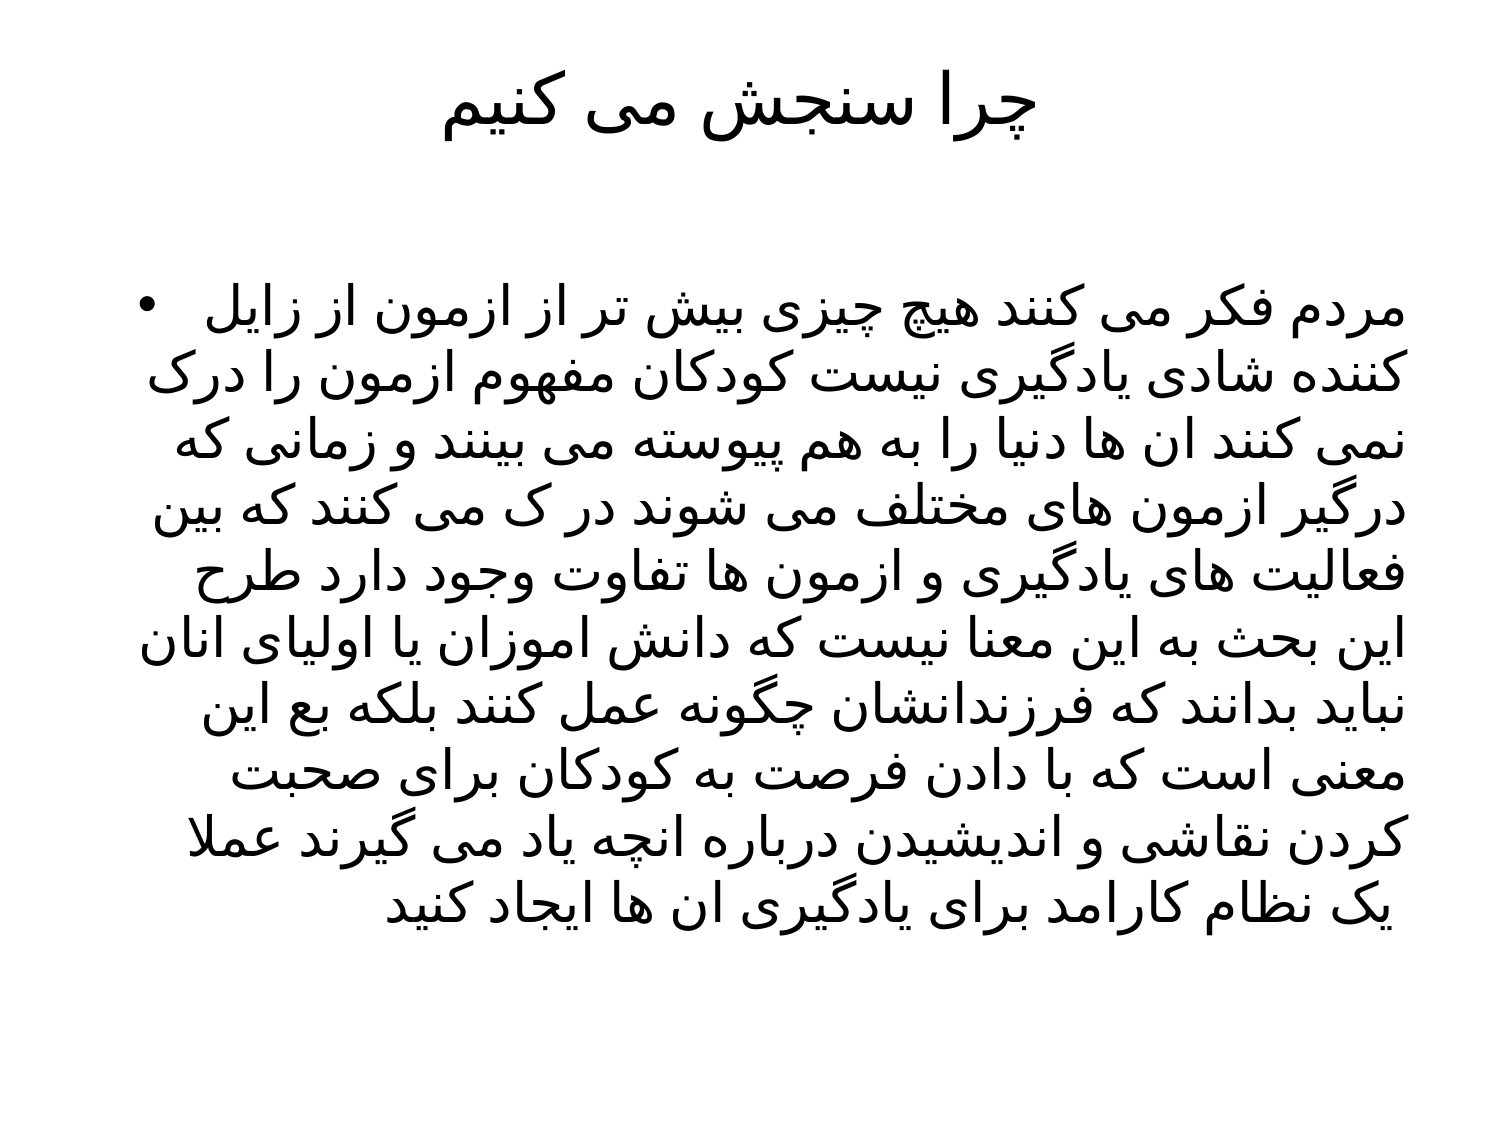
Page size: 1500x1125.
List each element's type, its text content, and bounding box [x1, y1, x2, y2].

list مردم فکر می کنند هیچ چیزی بیش تر از ازمون از زایل کننده شادی یادگیری نیست کودکان مفهوم ازمون را درک نمی کنند ان ها دنیا را به هم پیوسته می بینند و زمانی که درگیر ازمون های مختلف می شوند در ک می کنند که بین فعالیت های یادگیری و ازمون ها تفاوت وجود دارد طرح این بحث به این معنا نیست که دانش اموزان یا اولیای انان نباید بدانند که فرزندانشان چگونه عمل کنند بلکه بع این معنی است که با دادن فرصت به کودکان برای صحبت کردن نقاشی و اندیشیدن درباره انچه یاد می گیرند عملا یک نظام کارامد برای یادگیری ان ها ایجاد کنید [75, 262, 1425, 1005]
title چرا سنجش می کنیم [75, 45, 1425, 233]
